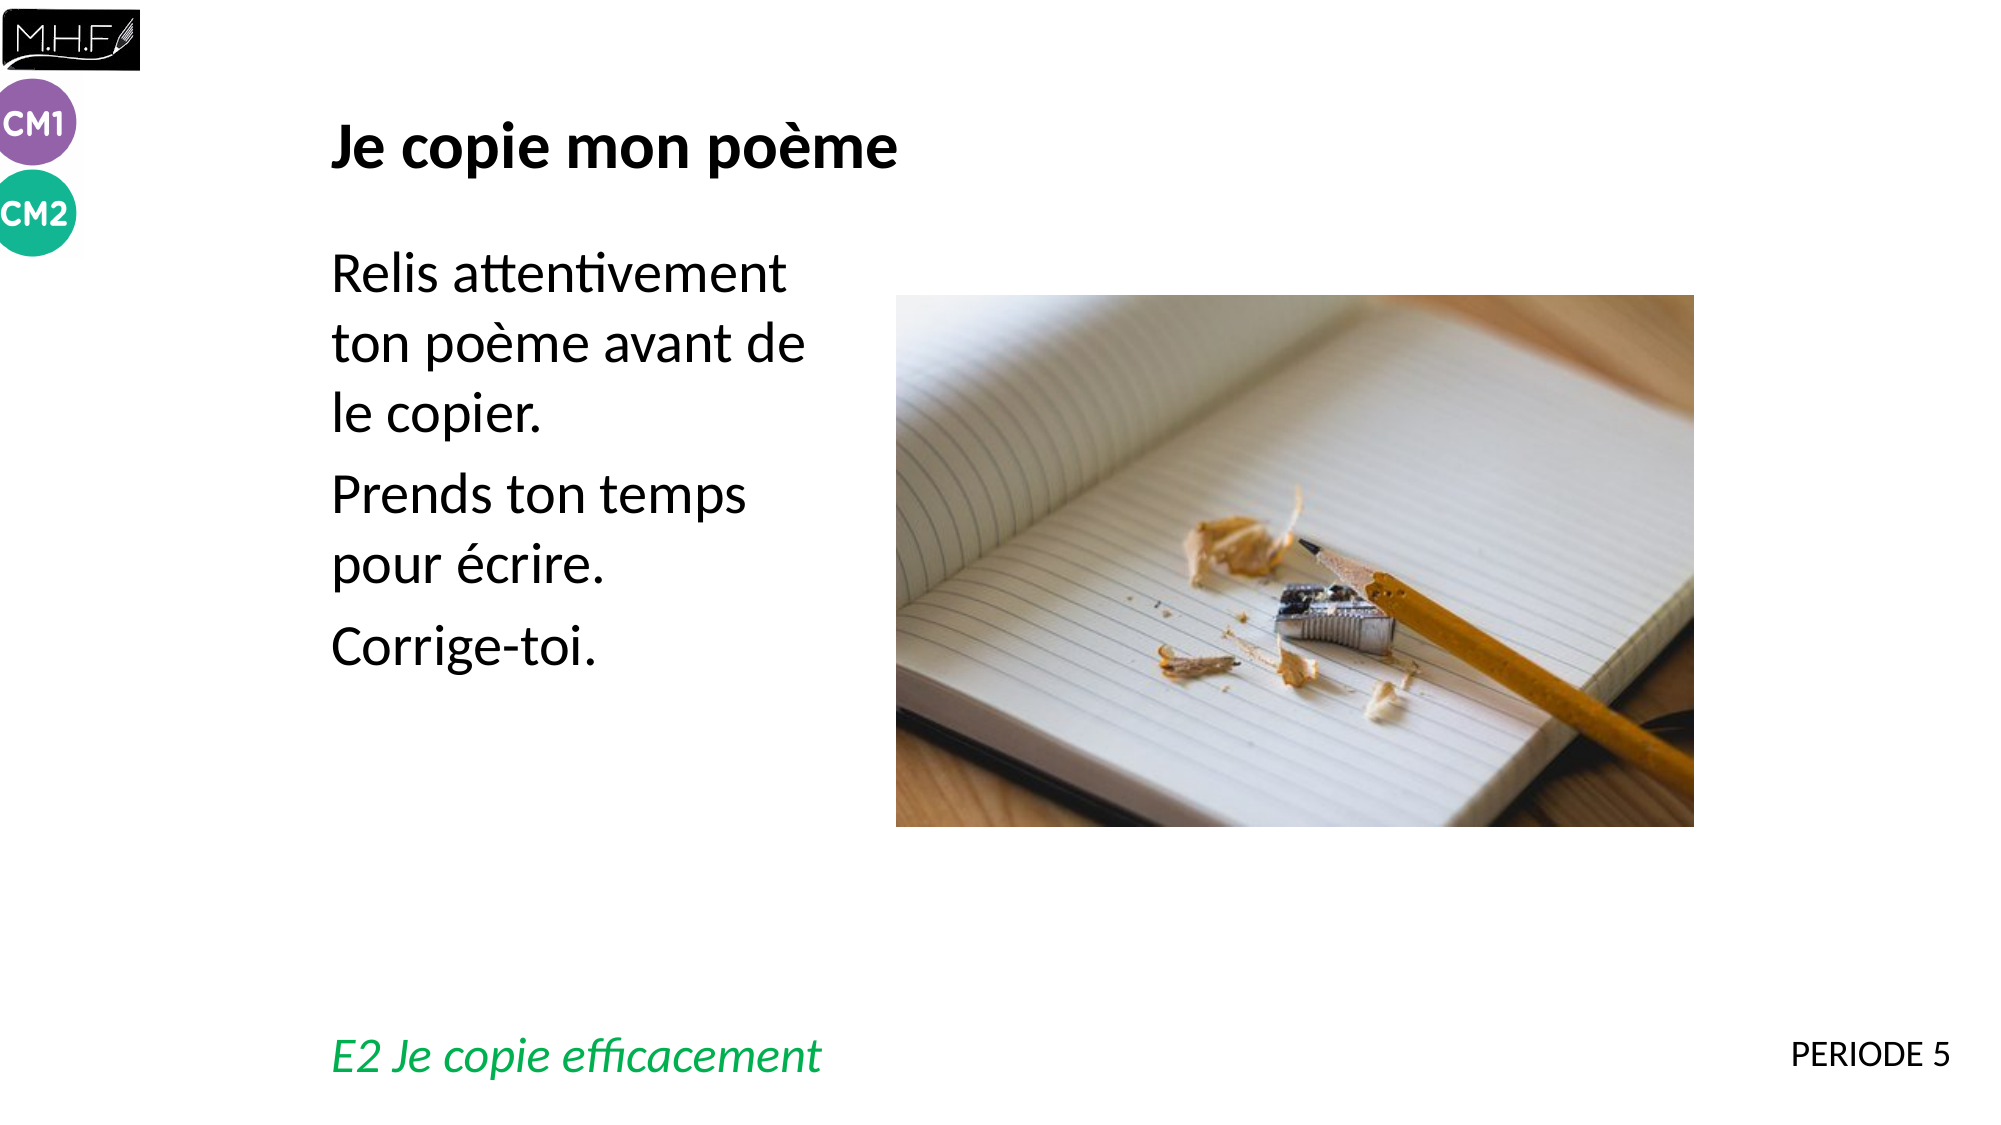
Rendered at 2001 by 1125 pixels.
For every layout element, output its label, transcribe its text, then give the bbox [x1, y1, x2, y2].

text_box PERIODE 5 [1440, 1021, 1967, 1082]
text_box Relis attentivement ton poème avant de le copier. Prends ton temps pour écrire. Corrige-toi. [316, 226, 862, 829]
picture [896, 295, 1694, 827]
text_box E2 Je copie efficacement [316, 1015, 1440, 1107]
text_box Je copie mon poème [316, 73, 956, 190]
picture [0, 7, 140, 259]
